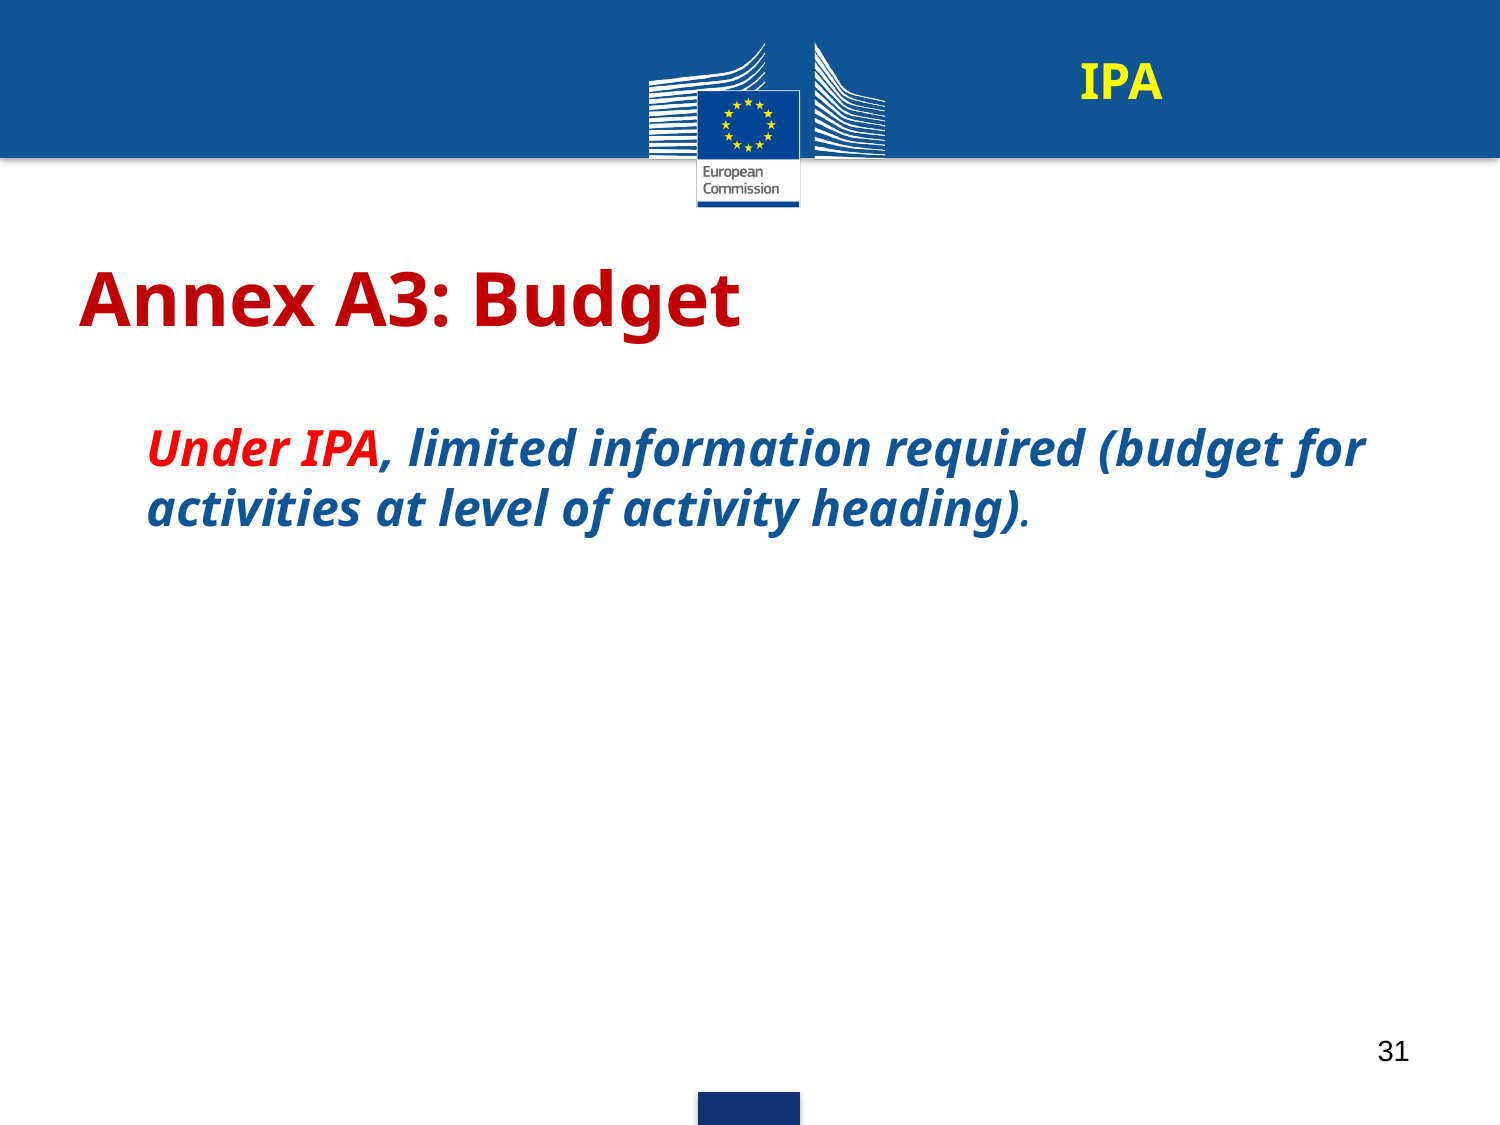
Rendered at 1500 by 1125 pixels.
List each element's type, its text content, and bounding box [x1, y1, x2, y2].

list Under IPA, limited information required (budget for activities at level of activity heading). [75, 408, 1425, 988]
picture [649, 42, 885, 208]
title Annex A3: Budget [64, 219, 1415, 374]
slide_number 31 [1074, 1024, 1425, 1103]
text_box IPA [852, 41, 1500, 130]
